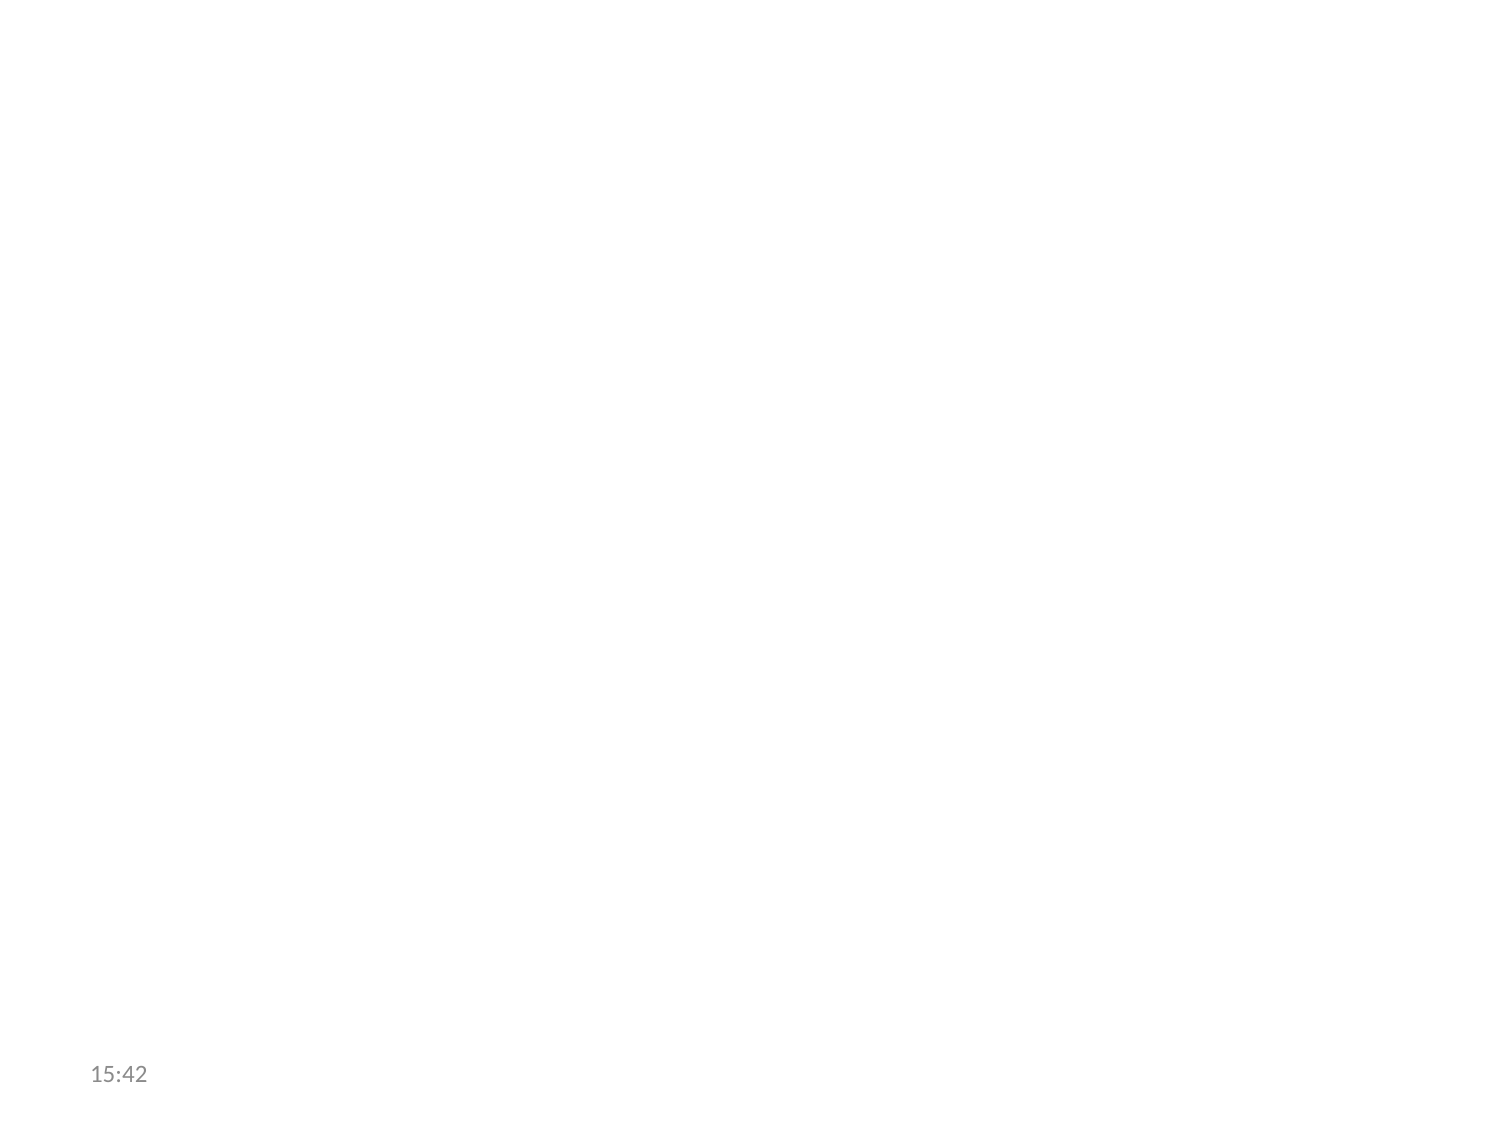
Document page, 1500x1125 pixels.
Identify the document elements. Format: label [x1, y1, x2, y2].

slide_number [75, 1042, 425, 1103]
